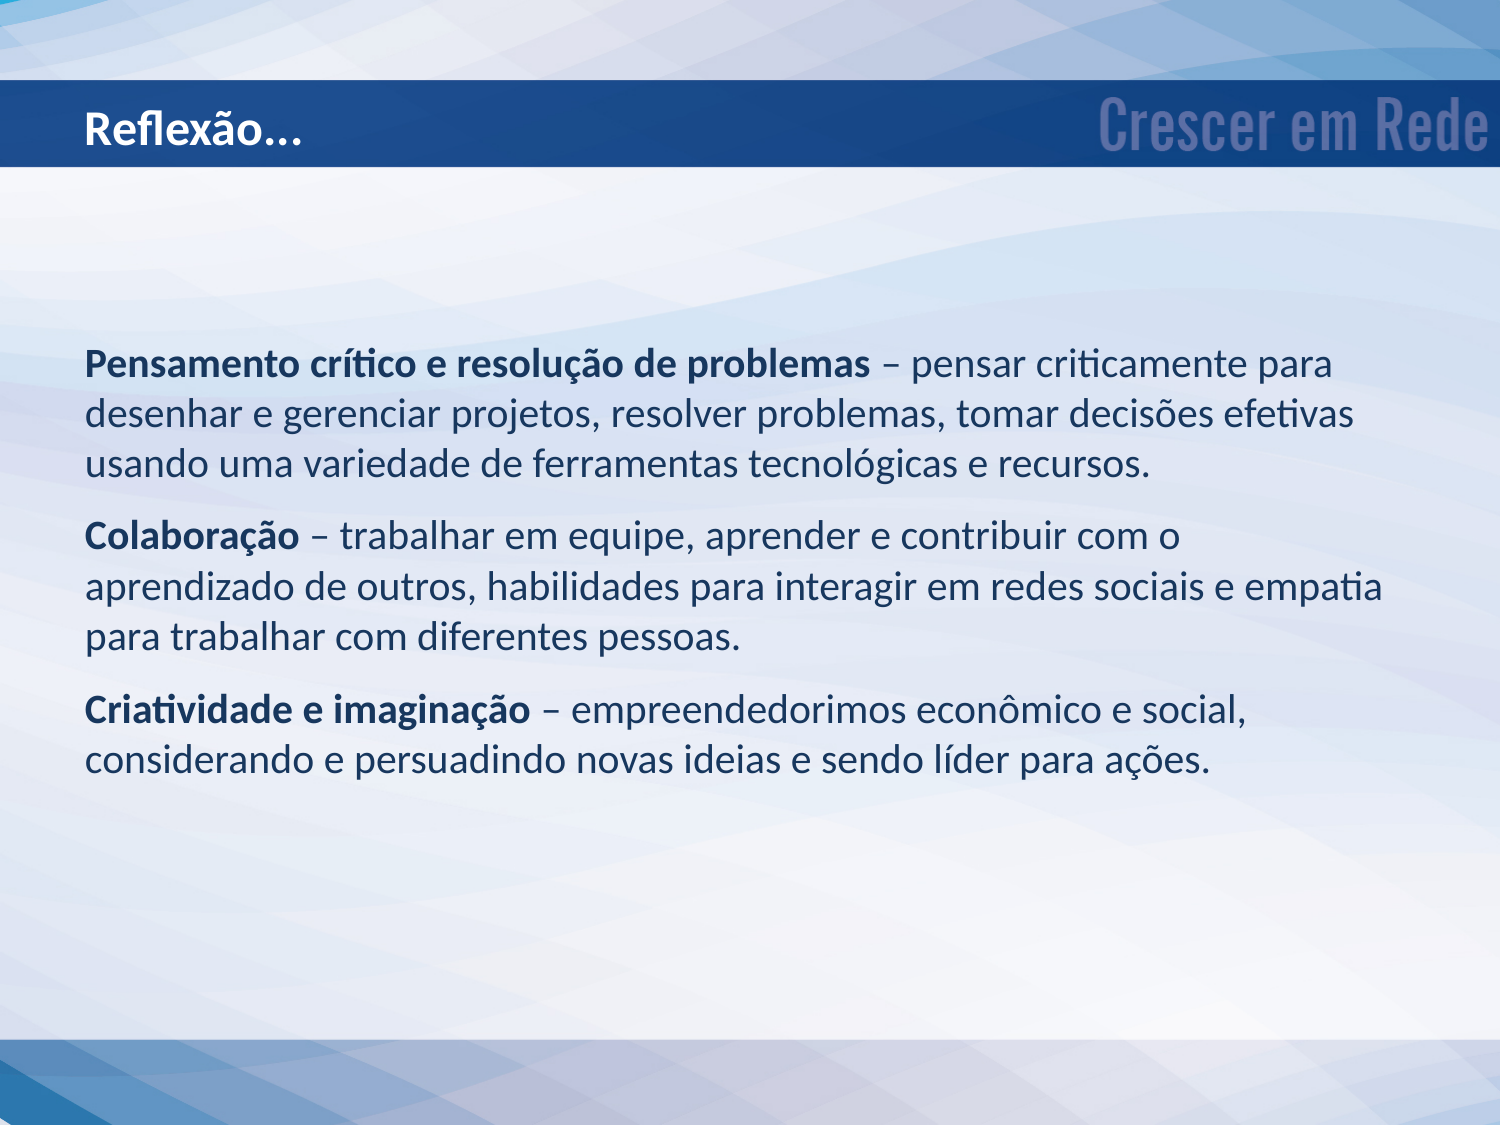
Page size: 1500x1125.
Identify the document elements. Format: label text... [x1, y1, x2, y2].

text_box Pensamento crítico e resolução de problemas – pensar criticamente para desenhar e gerenciar projetos, resolver problemas, tomar decisões efetivas usando uma variedade de ferramentas tecnológicas e recursos. Colaboração – trabalhar em equipe, aprender e contribuir com o aprendizado de outros, habilidades para interagir em redes sociais e empatia para trabalhar com diferentes pessoas. Criatividade e imaginação – empreendedorimos econômico e social, considerando e persuadindo novas ideias e sendo líder para ações. [70, 328, 1407, 789]
text_box Reflexão... [70, 88, 1430, 163]
picture [0, 0, 1500, 1125]
